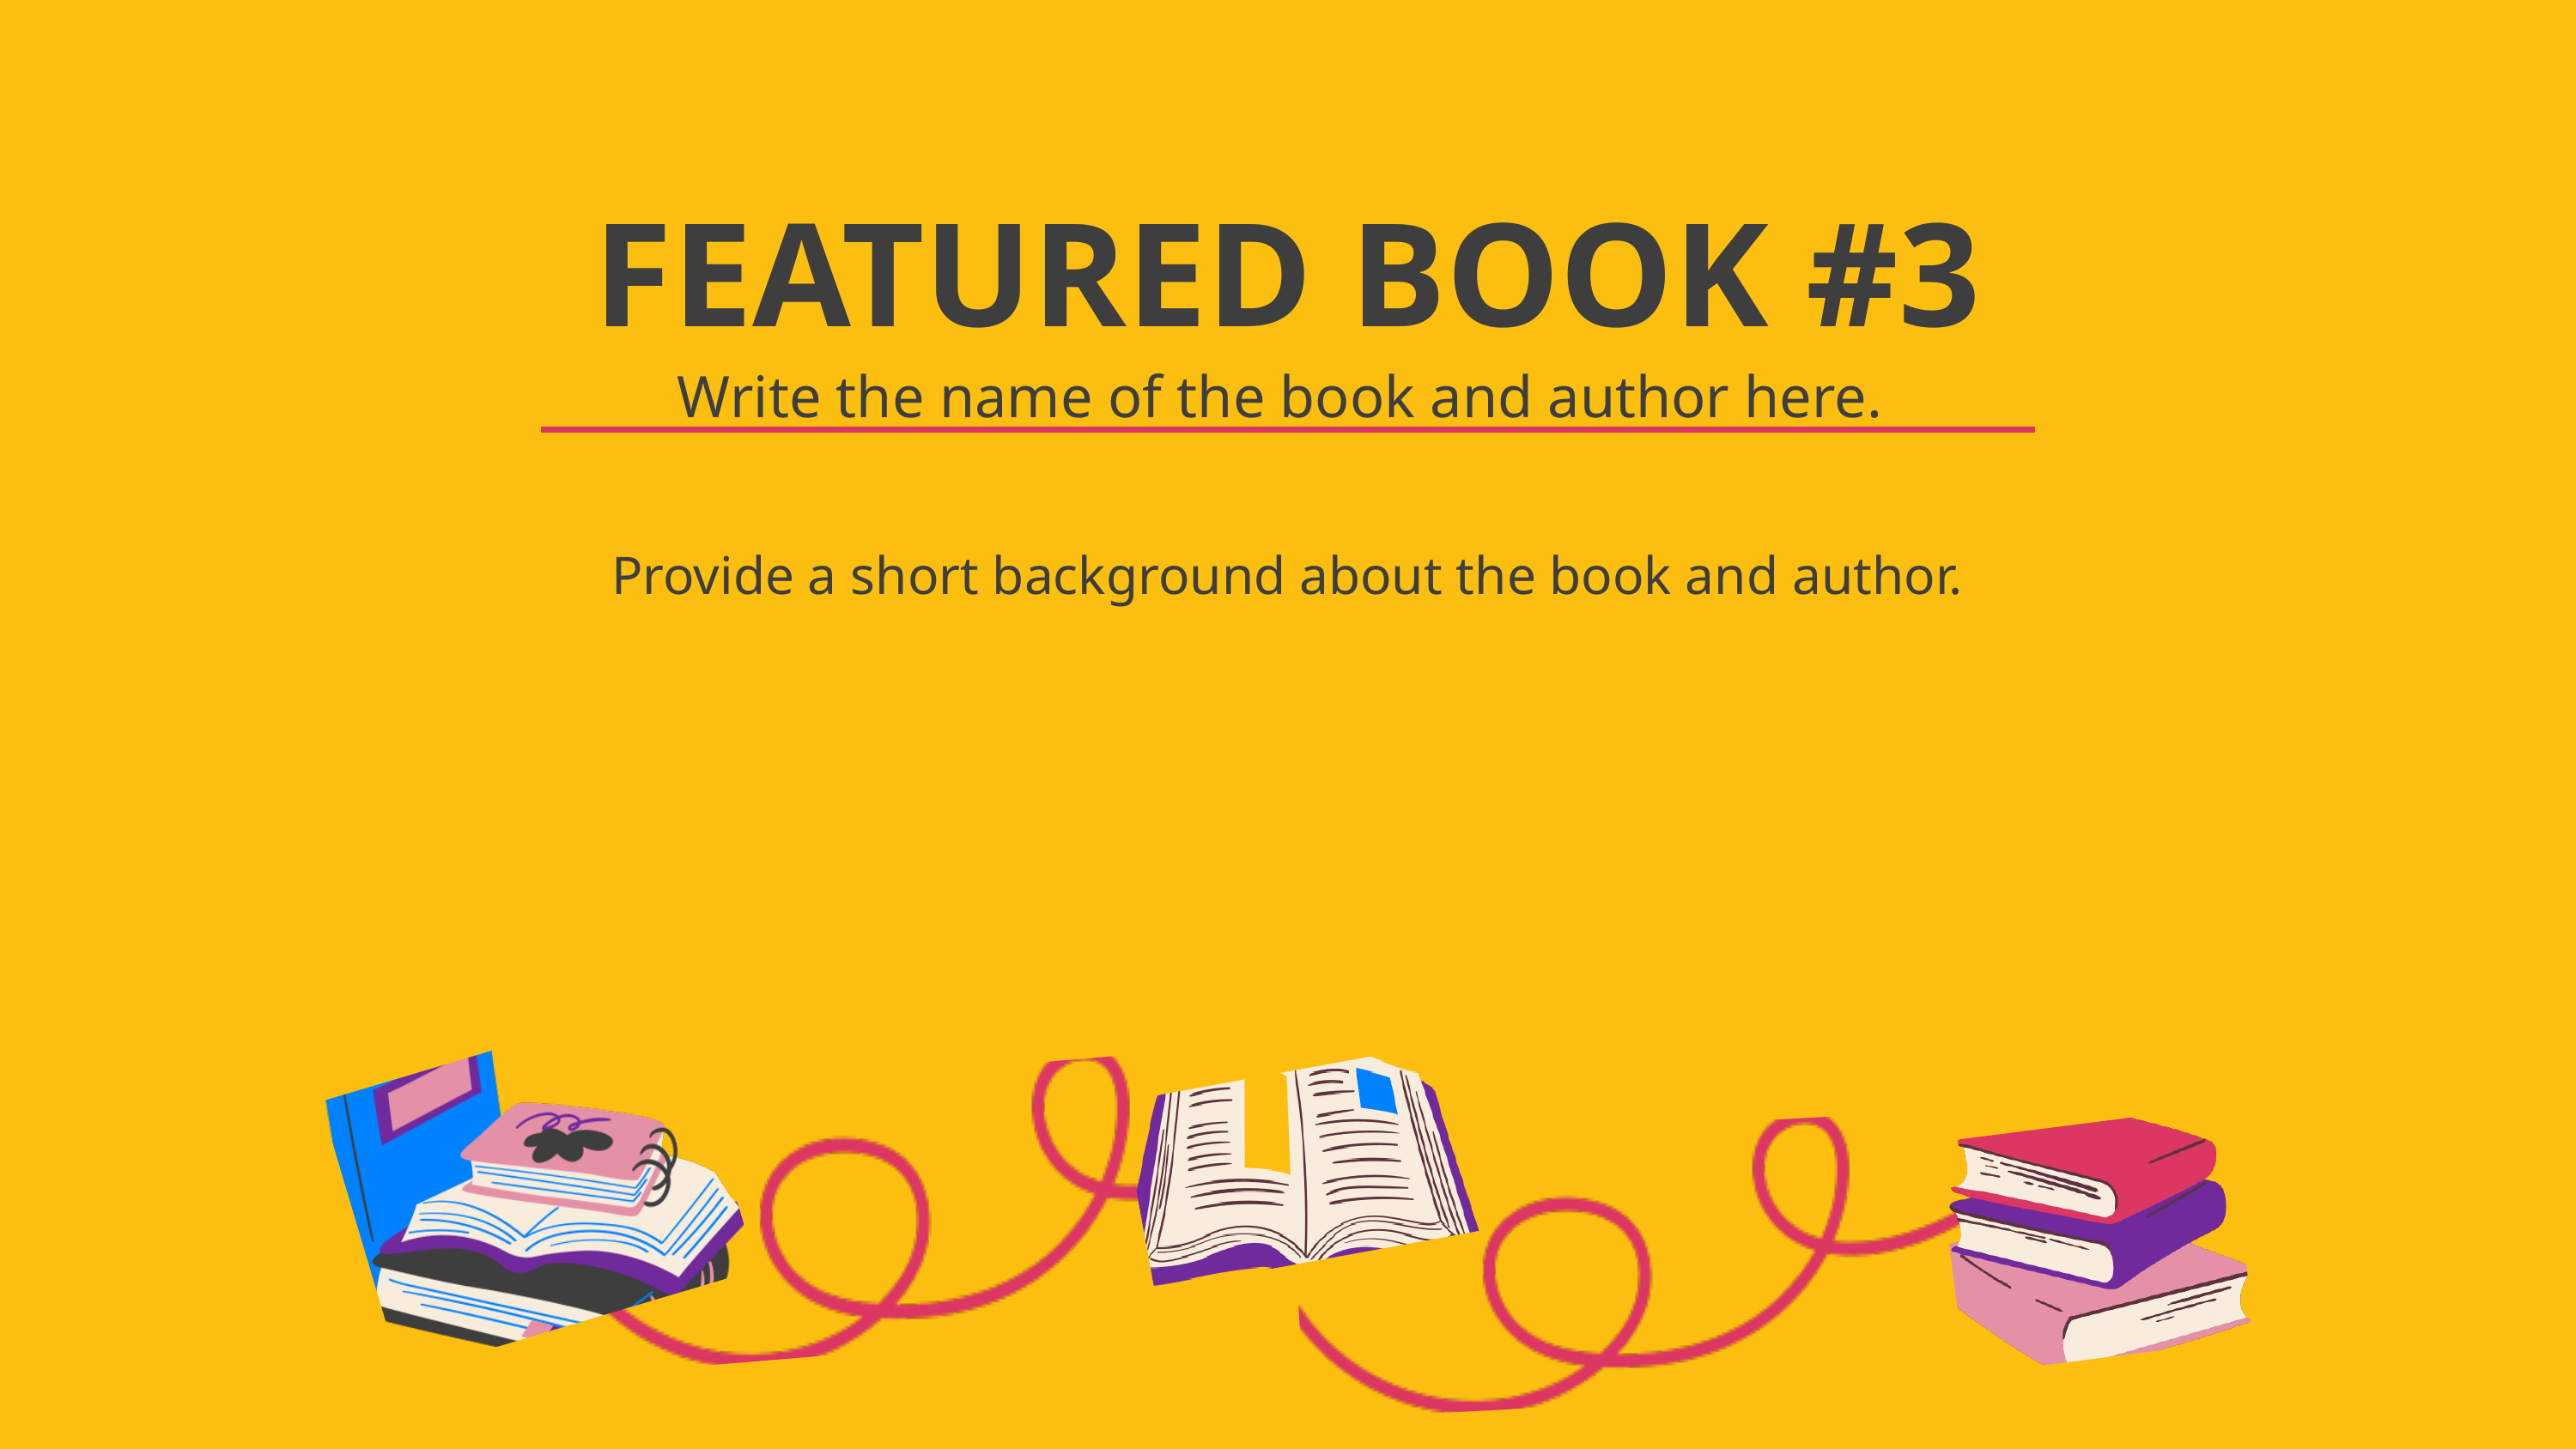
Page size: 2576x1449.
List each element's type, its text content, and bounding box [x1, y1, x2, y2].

text_box Provide a short background about the book and author. [540, 518, 2036, 605]
text_box [1296, 1105, 2049, 1421]
text_box FEATURED BOOK #3 [427, 149, 2148, 355]
text_box Write the name of the book and author here. [540, 332, 2036, 429]
text_box [1935, 1105, 2256, 1375]
text_box [1120, 1040, 1494, 1290]
text_box [583, 1040, 1310, 1375]
text_box [320, 996, 757, 1375]
